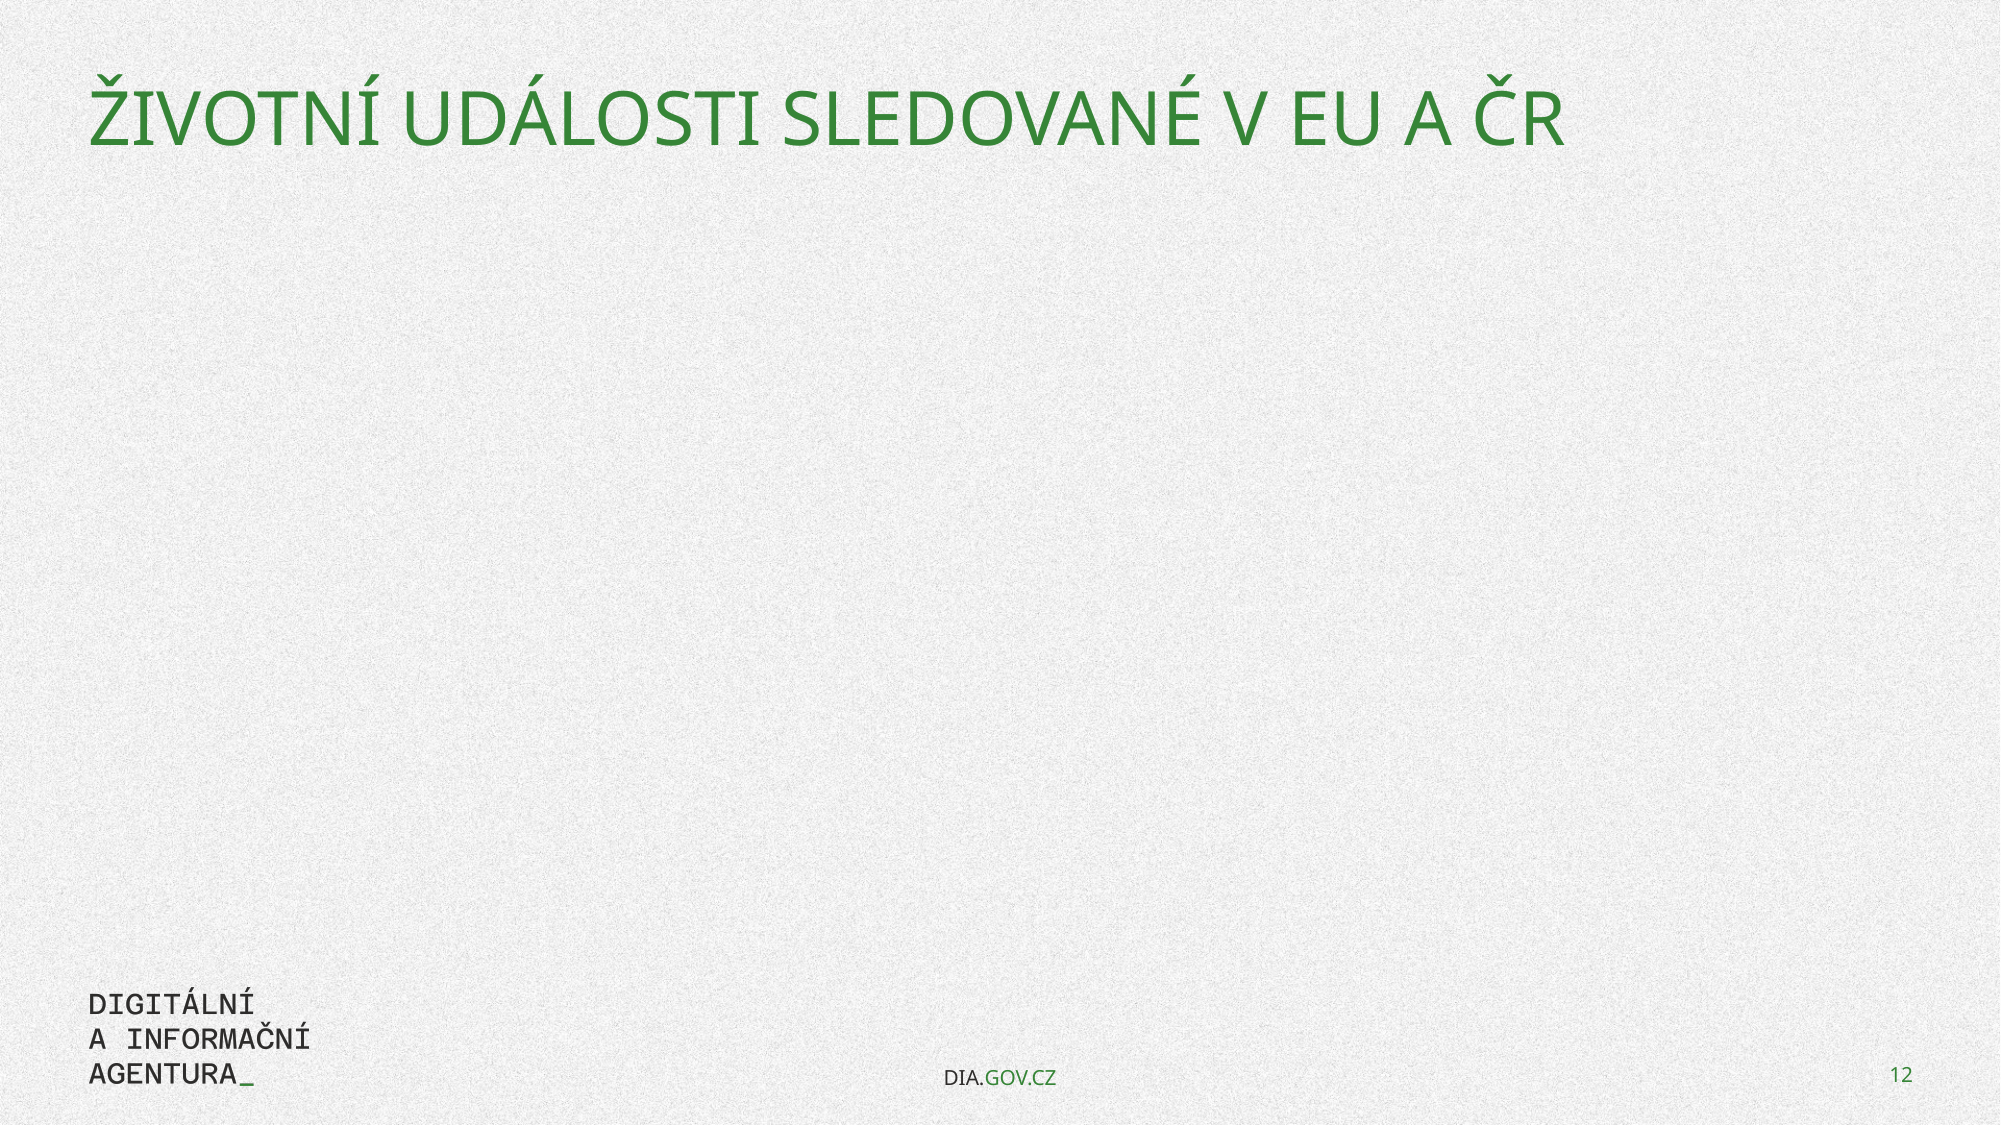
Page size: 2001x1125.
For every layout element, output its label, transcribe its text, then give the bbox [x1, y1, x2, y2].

slide_number 12 [1612, 1037, 1928, 1098]
picture [0, 0, 2001, 1125]
footer DIA.GOV.CZ [558, 1037, 1442, 1098]
title Životní události sledované v EU a ČR [88, 70, 1928, 284]
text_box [87, 298, 1612, 980]
